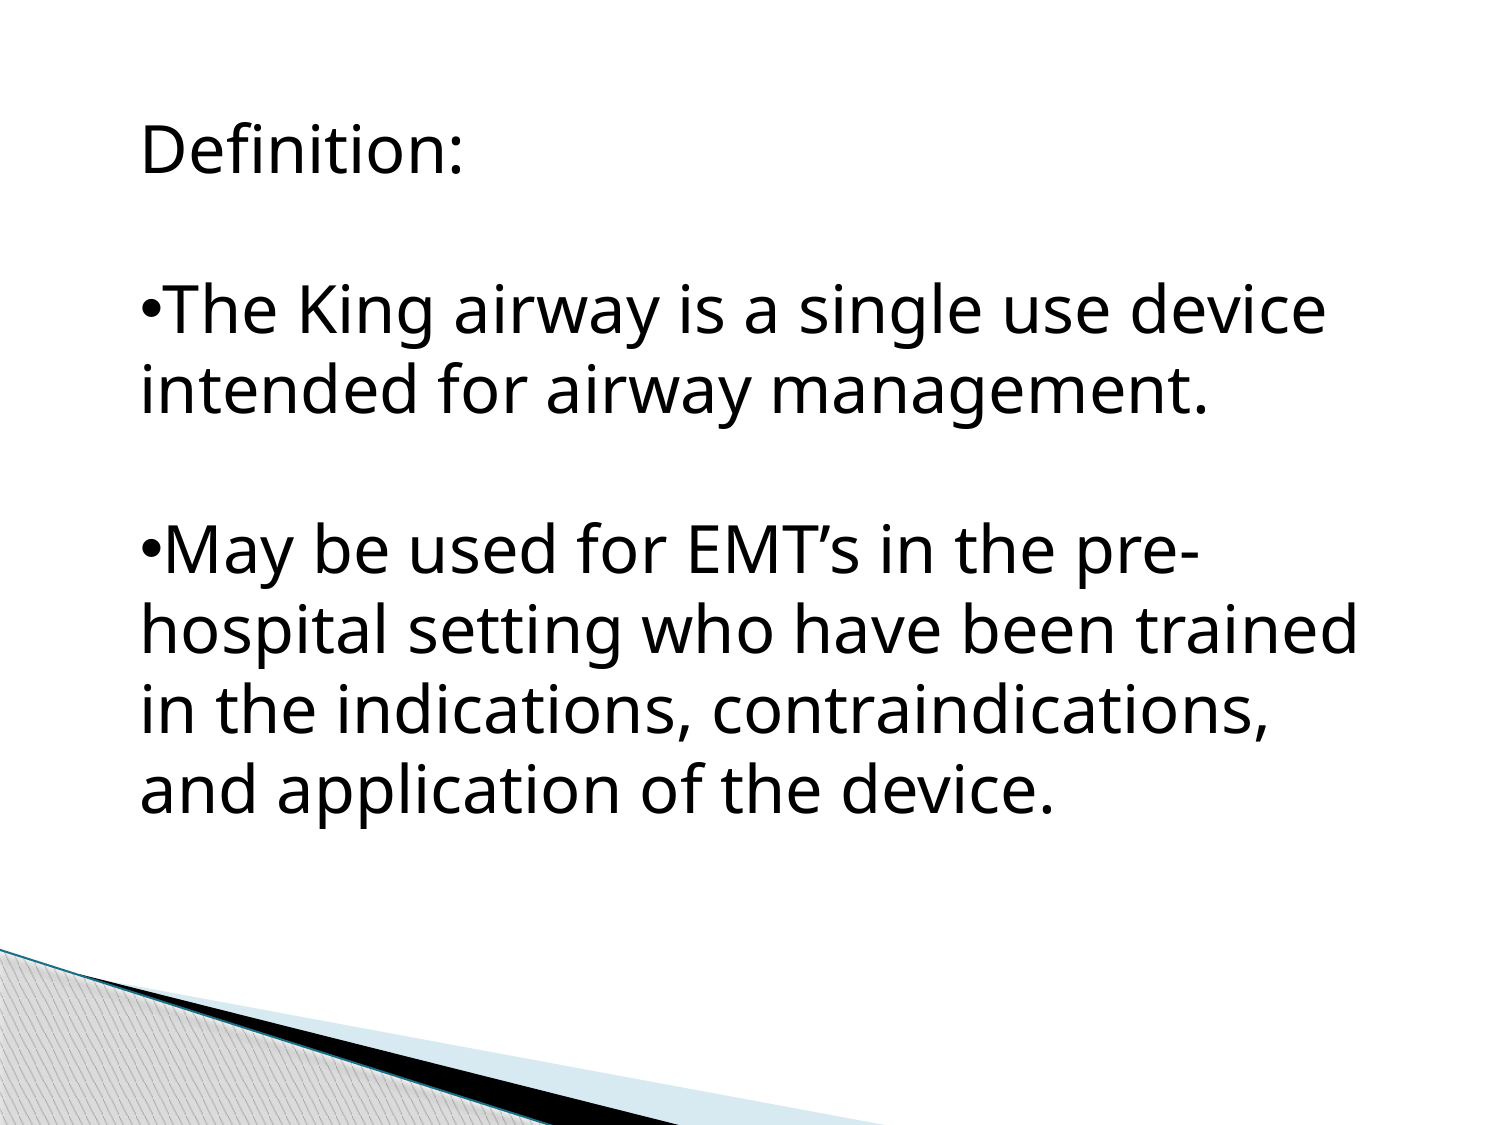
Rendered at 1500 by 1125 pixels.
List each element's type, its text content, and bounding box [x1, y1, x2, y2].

text_box Definition: The King airway is a single use device intended for airway management. May be used for EMT’s in the pre-hospital setting who have been trained in the indications, contraindications, and application of the device. [124, 99, 1400, 835]
